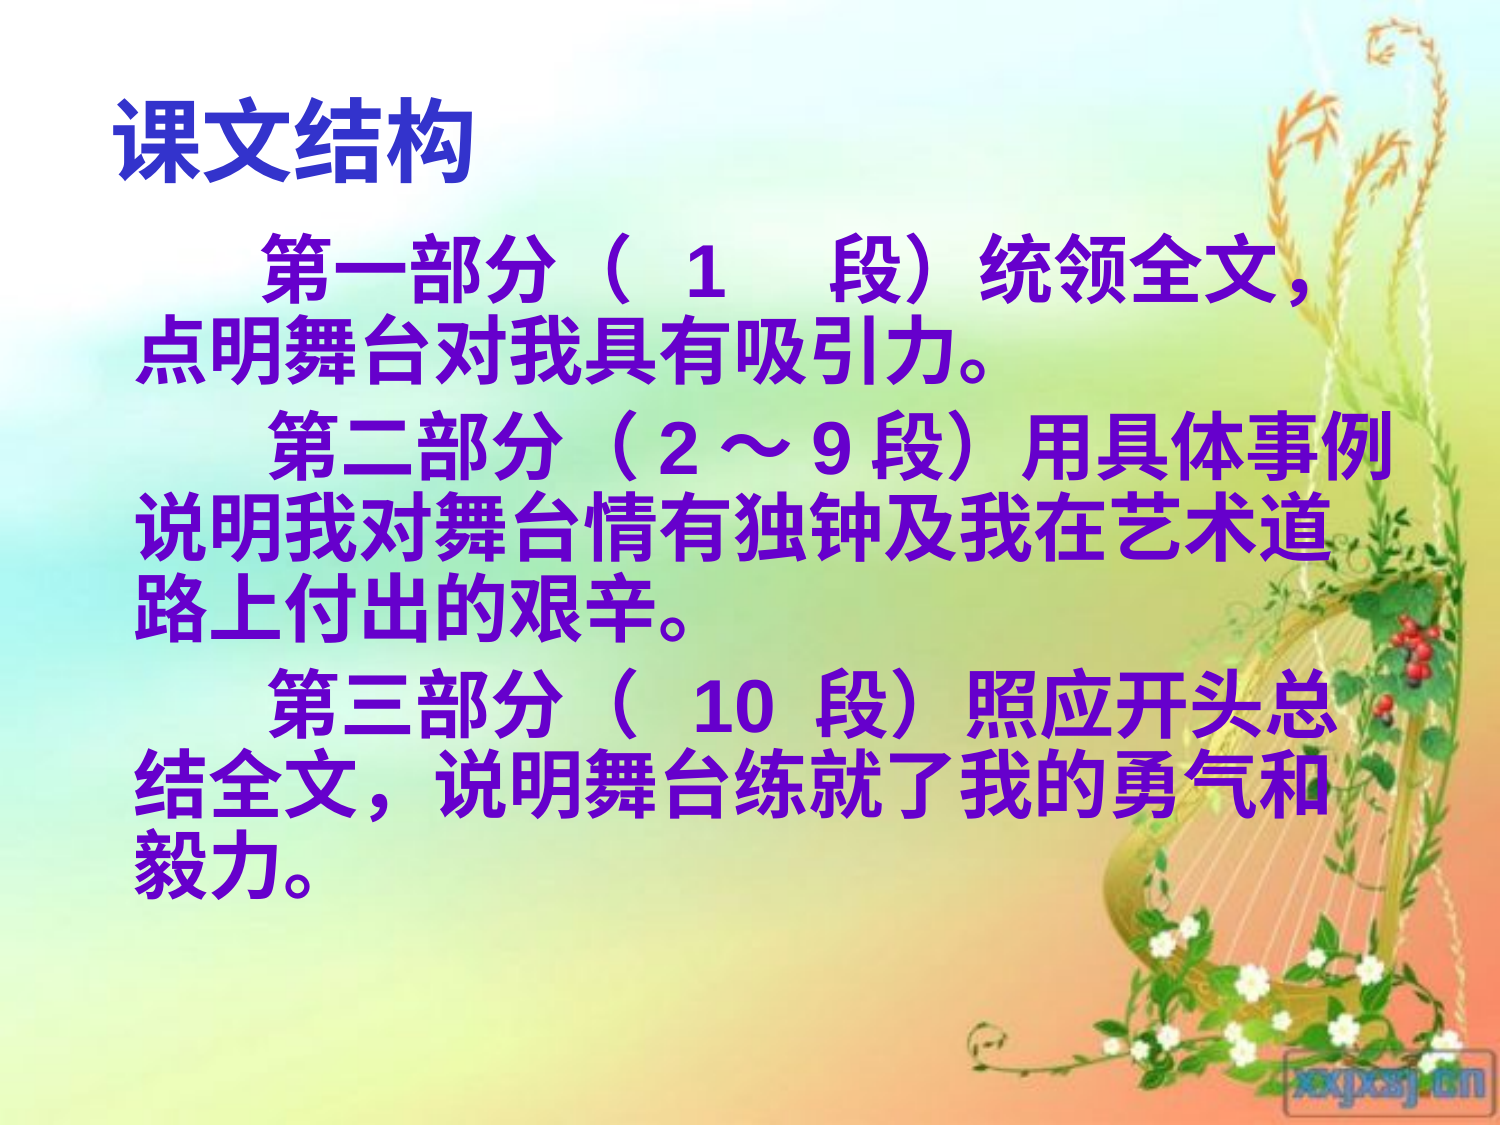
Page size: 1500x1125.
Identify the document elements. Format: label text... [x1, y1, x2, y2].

picture [0, 0, 1500, 1125]
list 第一部分（ 1 段）统领全文，点明舞台对我具有吸引力。 第二部分（2～9段）用具体事例说明我对舞台情有独钟及我在艺术道路上付出的艰辛。 第三部分（ 10 段）照应开头总结全文，说明舞台练就了我的勇气和毅力。 [62, 224, 1413, 968]
title 课文结构 [75, 45, 513, 224]
